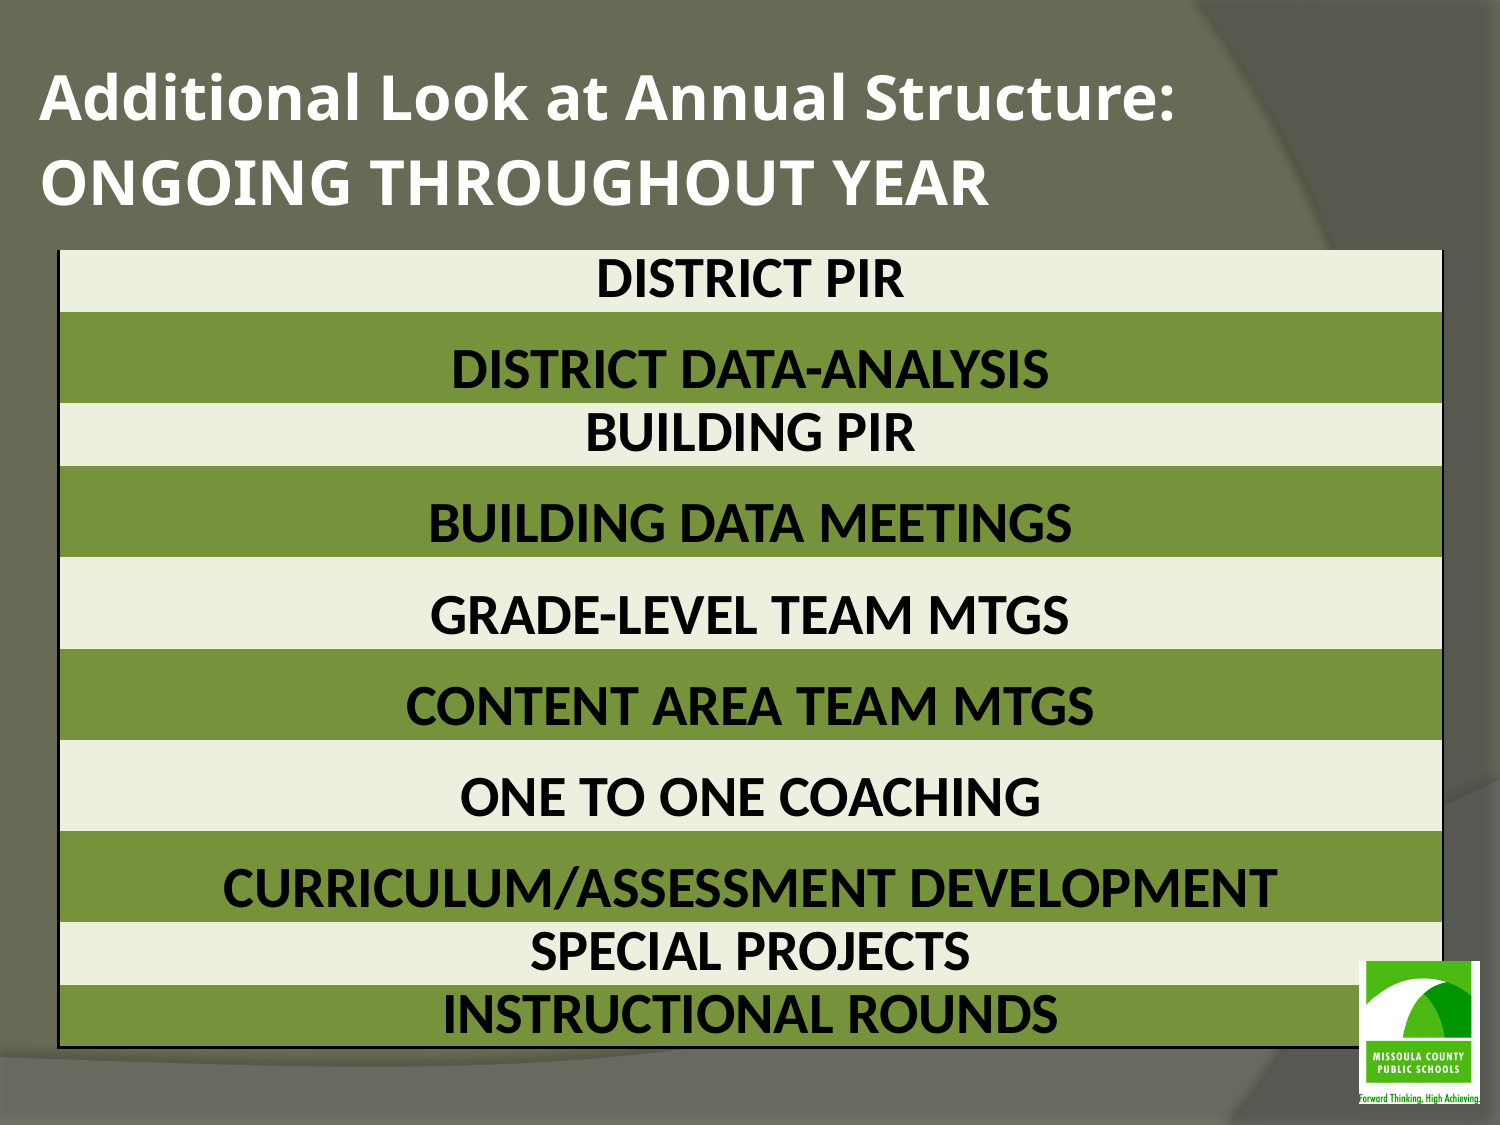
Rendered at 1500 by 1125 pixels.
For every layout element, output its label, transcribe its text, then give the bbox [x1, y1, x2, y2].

table_cell CONTENT AREA TEAM MTGS [60, 649, 1442, 740]
table_header DISTRICT PIR [60, 250, 1442, 312]
table_cell DISTRICT DATA-ANALYSIS [60, 312, 1442, 403]
title Additional Look at Annual Structure: ONGOING THROUGHOUT YEAR [31, 45, 1403, 233]
picture [1359, 961, 1480, 1104]
table_cell CURRICULUM/ASSESSMENT DEVELOPMENT [60, 831, 1442, 922]
table_cell BUILDING DATA MEETINGS [60, 466, 1442, 557]
table_cell ONE TO ONE COACHING [60, 740, 1442, 831]
table_cell SPECIAL PROJECTS [60, 922, 1442, 985]
table_cell INSTRUCTIONAL ROUNDS [60, 985, 1349, 1046]
table_cell GRADE-LEVEL TEAM MTGS [60, 557, 1442, 649]
table_cell BUILDING PIR [60, 403, 1442, 466]
